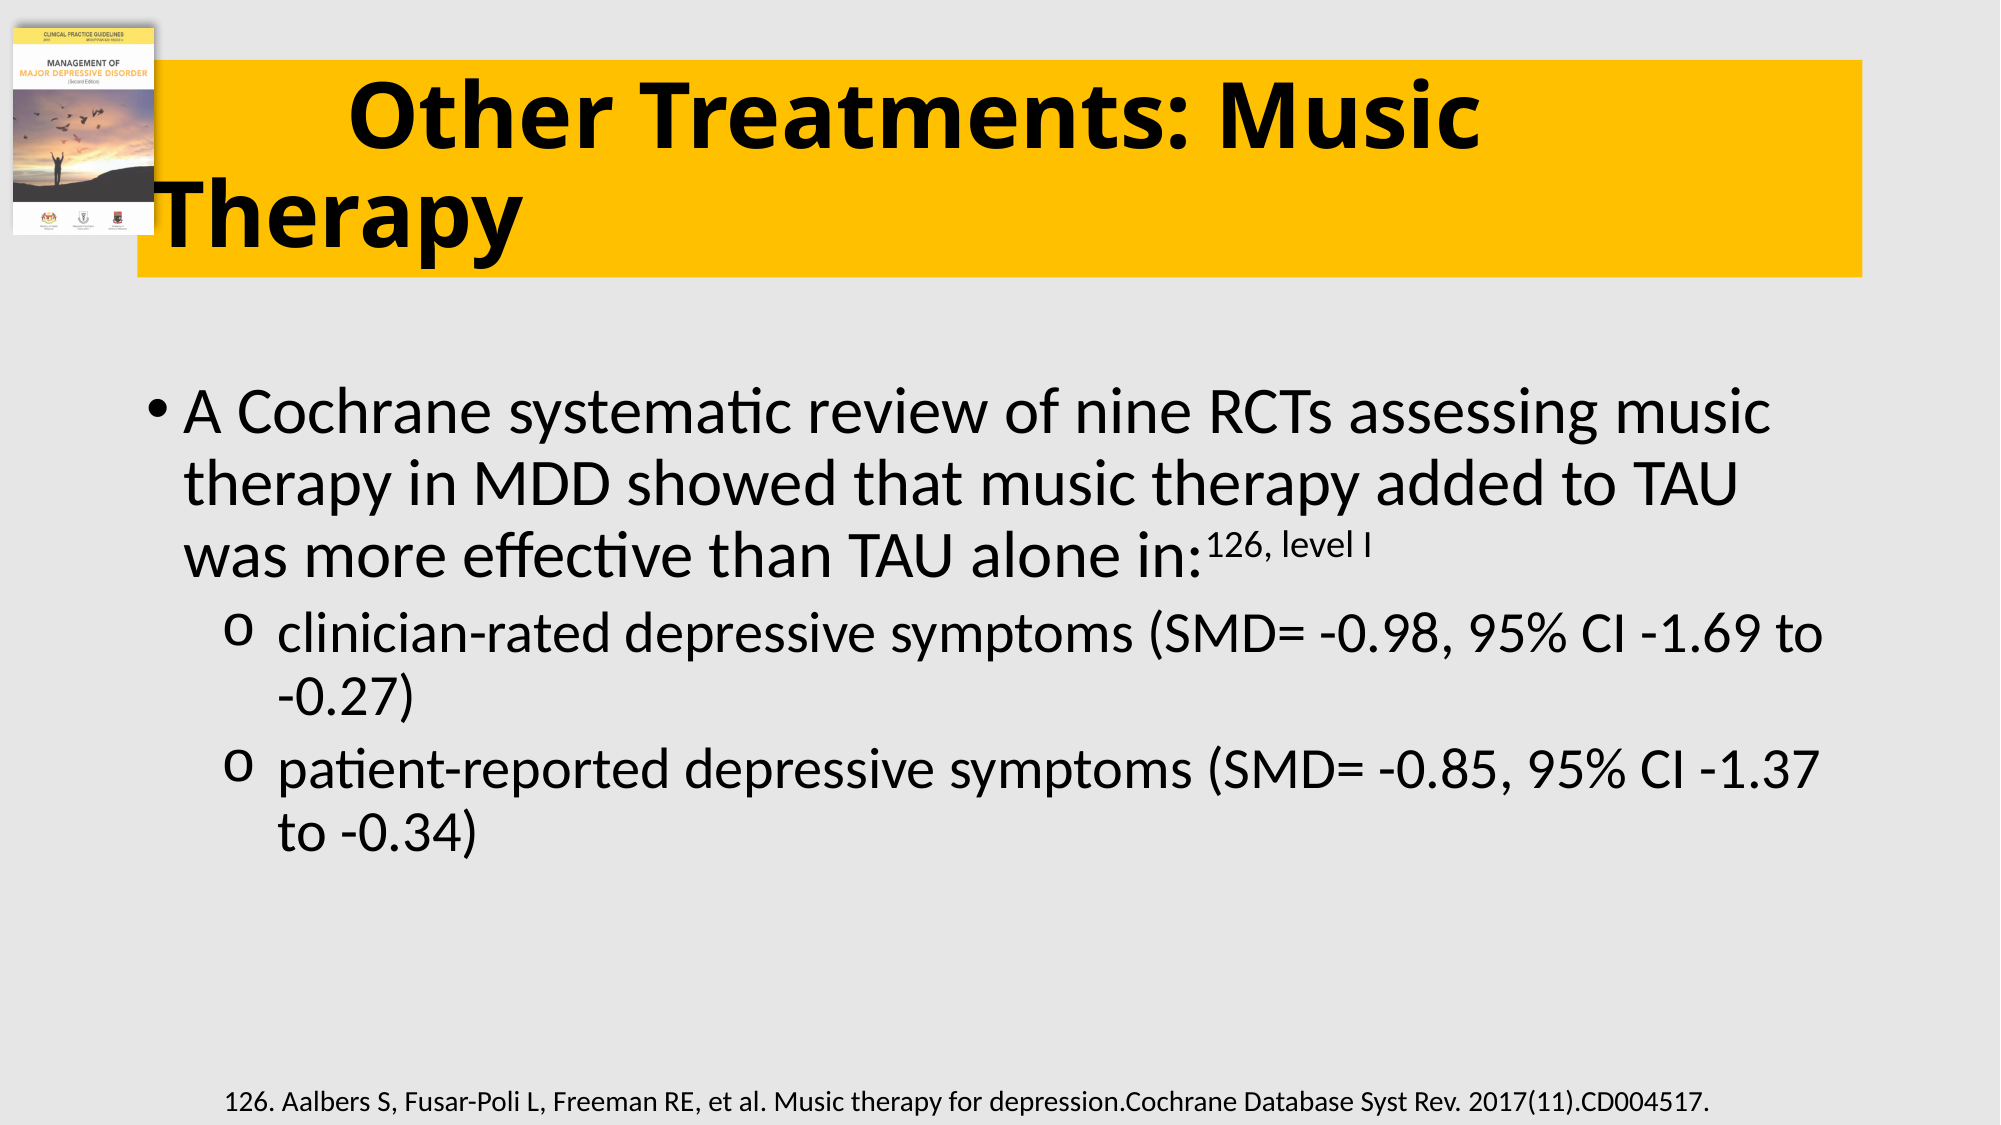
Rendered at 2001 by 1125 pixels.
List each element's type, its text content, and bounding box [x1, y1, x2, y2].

picture [13, 28, 154, 235]
title Other Treatments: Music Therapy [137, 59, 1863, 277]
list A Cochrane systematic review of nine RCTs assessing music therapy in MDD showed that music therapy added to TAU was more effective than TAU alone in:126, level I clinician-rated depressive symptoms (SMD= -0.98, 95% CI -1.69 to -0.27) patient-reported depressive symptoms (SMD= -0.85, 95% CI -1.37 to -0.34) [131, 277, 1869, 901]
text_box 126. Aalbers S, Fusar-Poli L, Freeman RE, et al. Music therapy for depression.Cochrane Database Syst Rev. 2017(11).CD004517. [209, 1074, 1755, 1125]
